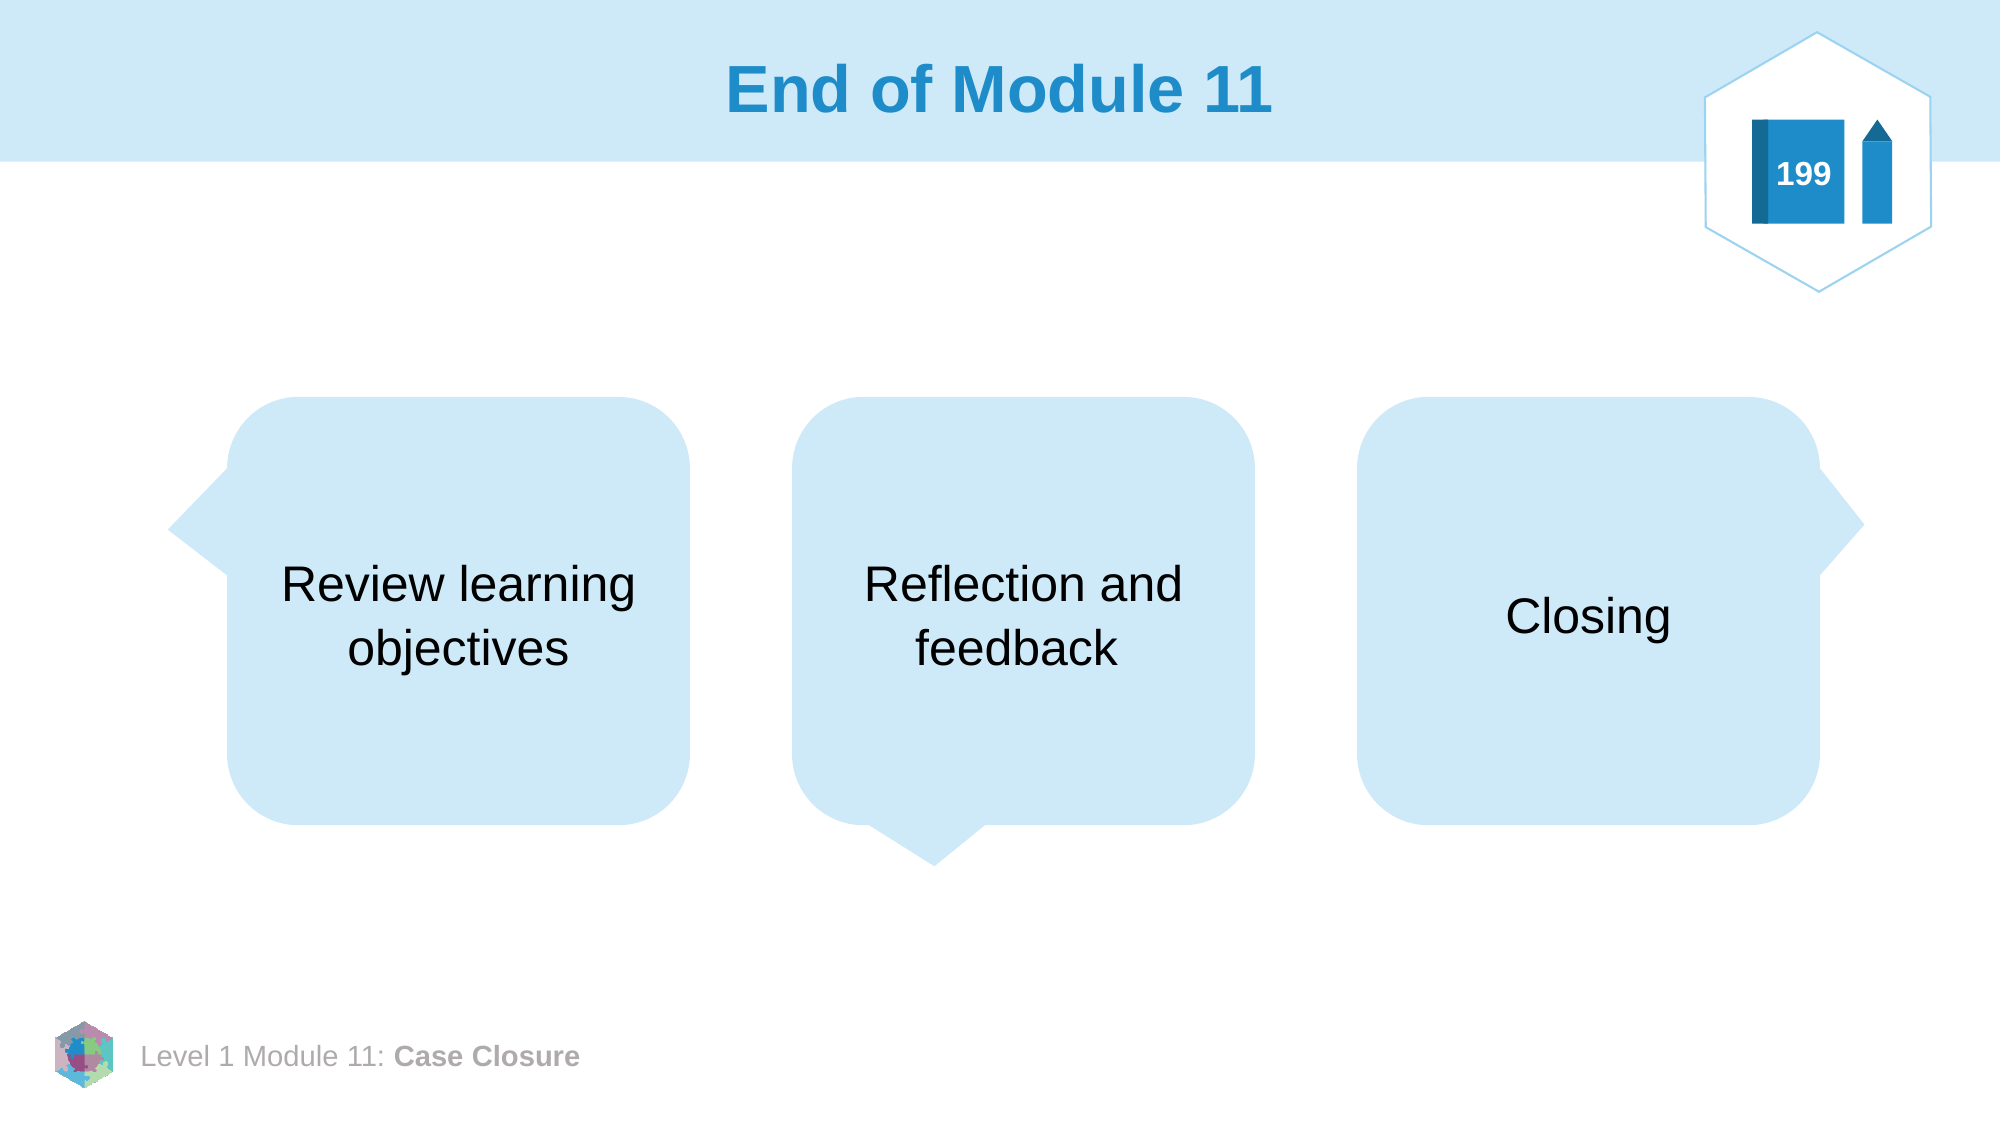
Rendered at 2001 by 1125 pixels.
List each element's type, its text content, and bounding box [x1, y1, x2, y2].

text_box Reflection and feedback [790, 395, 1256, 868]
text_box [1687, 49, 1949, 275]
text_box Closing [1355, 395, 1866, 827]
text_box Review learning objectives [166, 395, 691, 827]
picture [55, 1021, 113, 1088]
title End of Module 11 [137, 19, 1863, 163]
